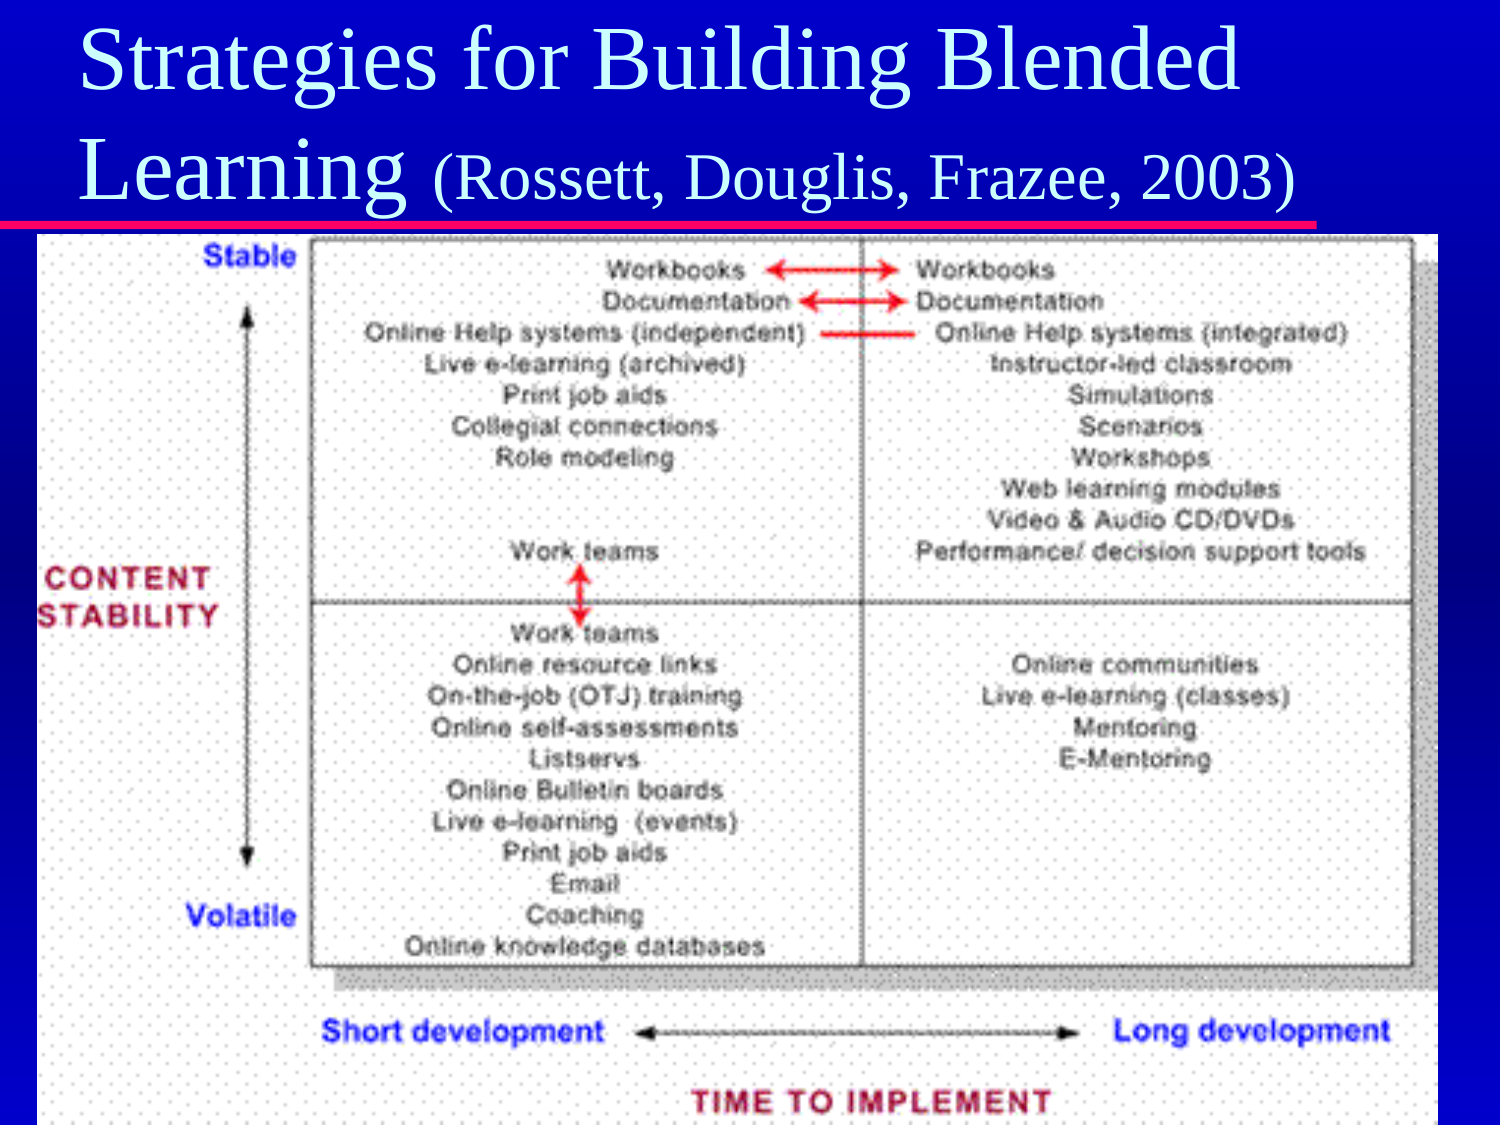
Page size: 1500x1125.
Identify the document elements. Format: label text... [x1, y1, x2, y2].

title Strategies for Building Blended Learning (Rossett, Douglis, Frazee, 2003) [62, 43, 1338, 226]
picture [37, 234, 1438, 1125]
